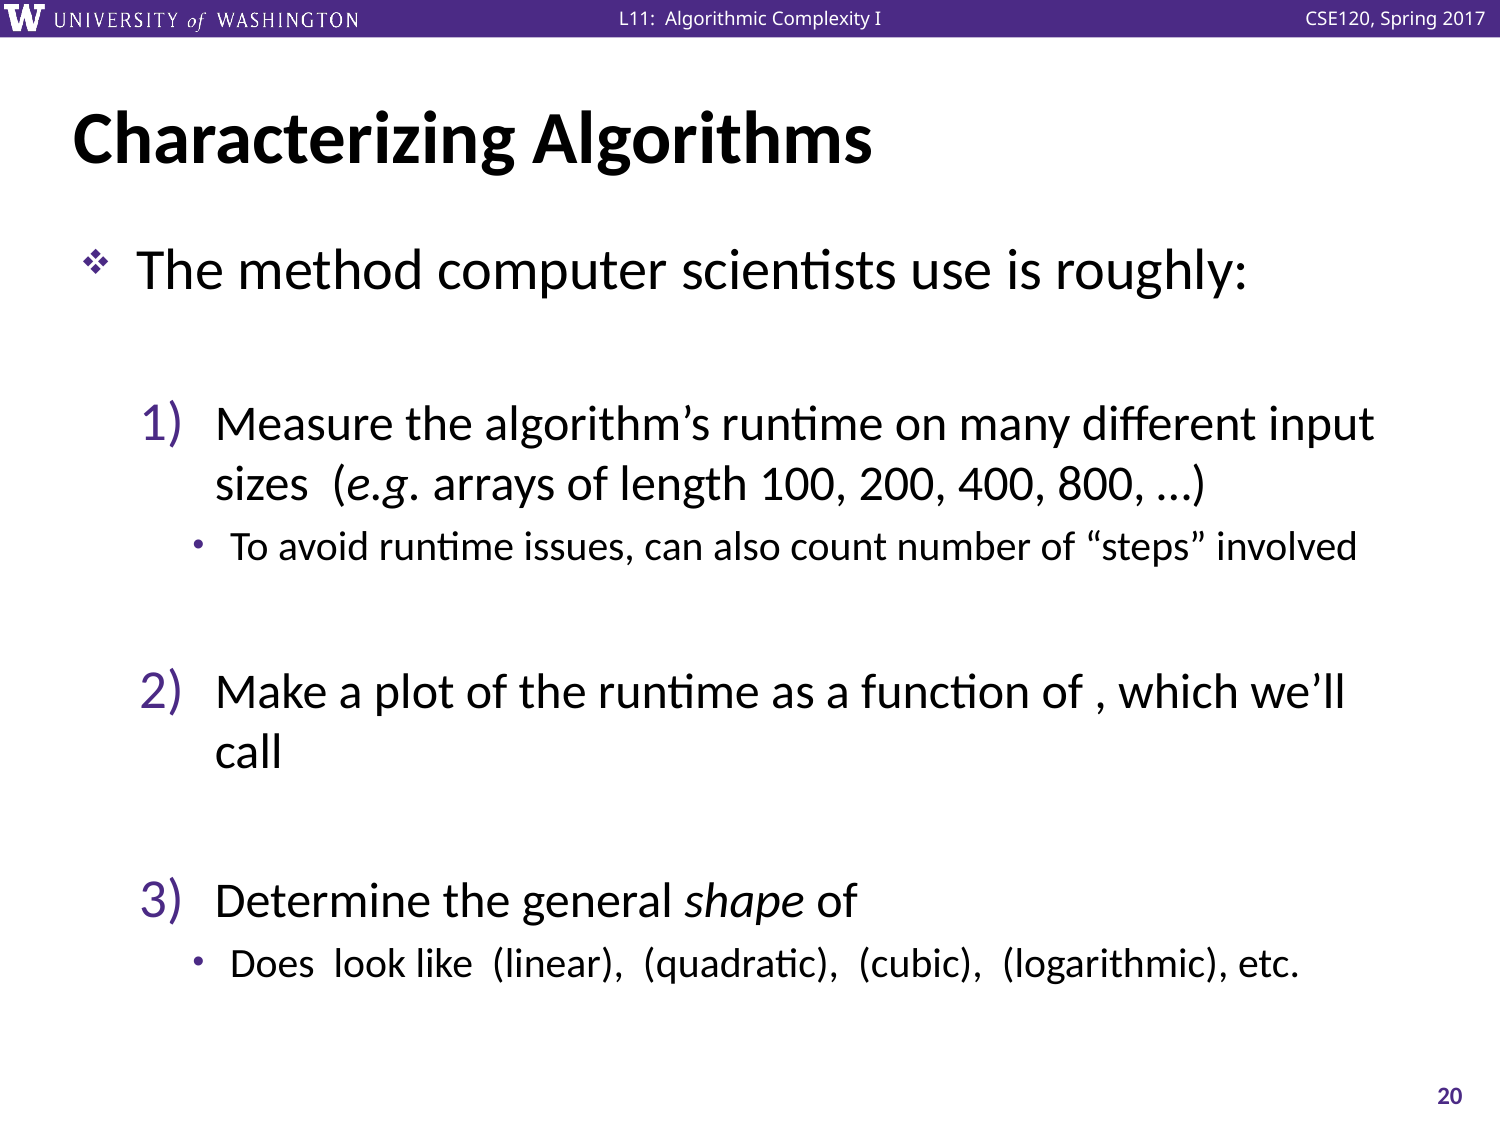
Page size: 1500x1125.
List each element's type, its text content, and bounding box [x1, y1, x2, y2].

title Characterizing Algorithms [58, 71, 1438, 197]
picture [4, 4, 358, 32]
slide_number 20 [1400, 1065, 1500, 1125]
